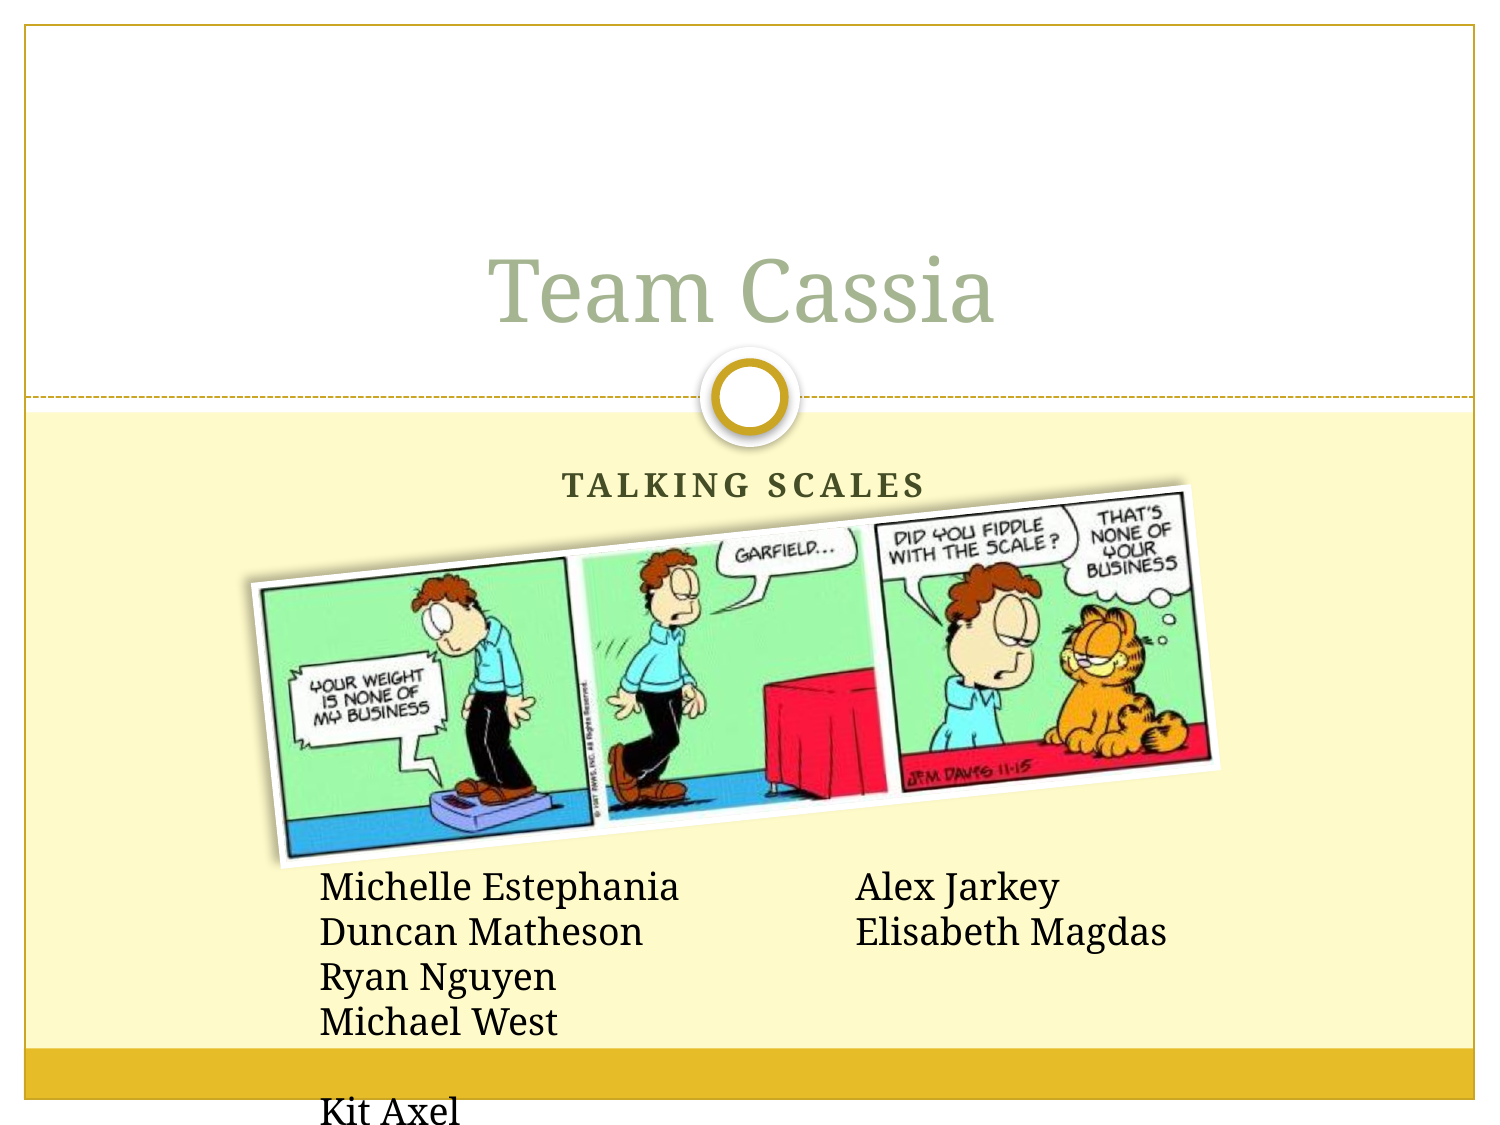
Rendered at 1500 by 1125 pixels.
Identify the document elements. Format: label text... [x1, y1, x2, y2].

subtitle Talking Scales [105, 457, 1381, 654]
title Team Cassia [105, 46, 1381, 348]
text_box Michelle Estephania Duncan Matheson Ryan Nguyen Michael West Kit Axel Alex Jarkey Elisabeth Magdas [304, 855, 1407, 1125]
picture [259, 492, 1213, 861]
